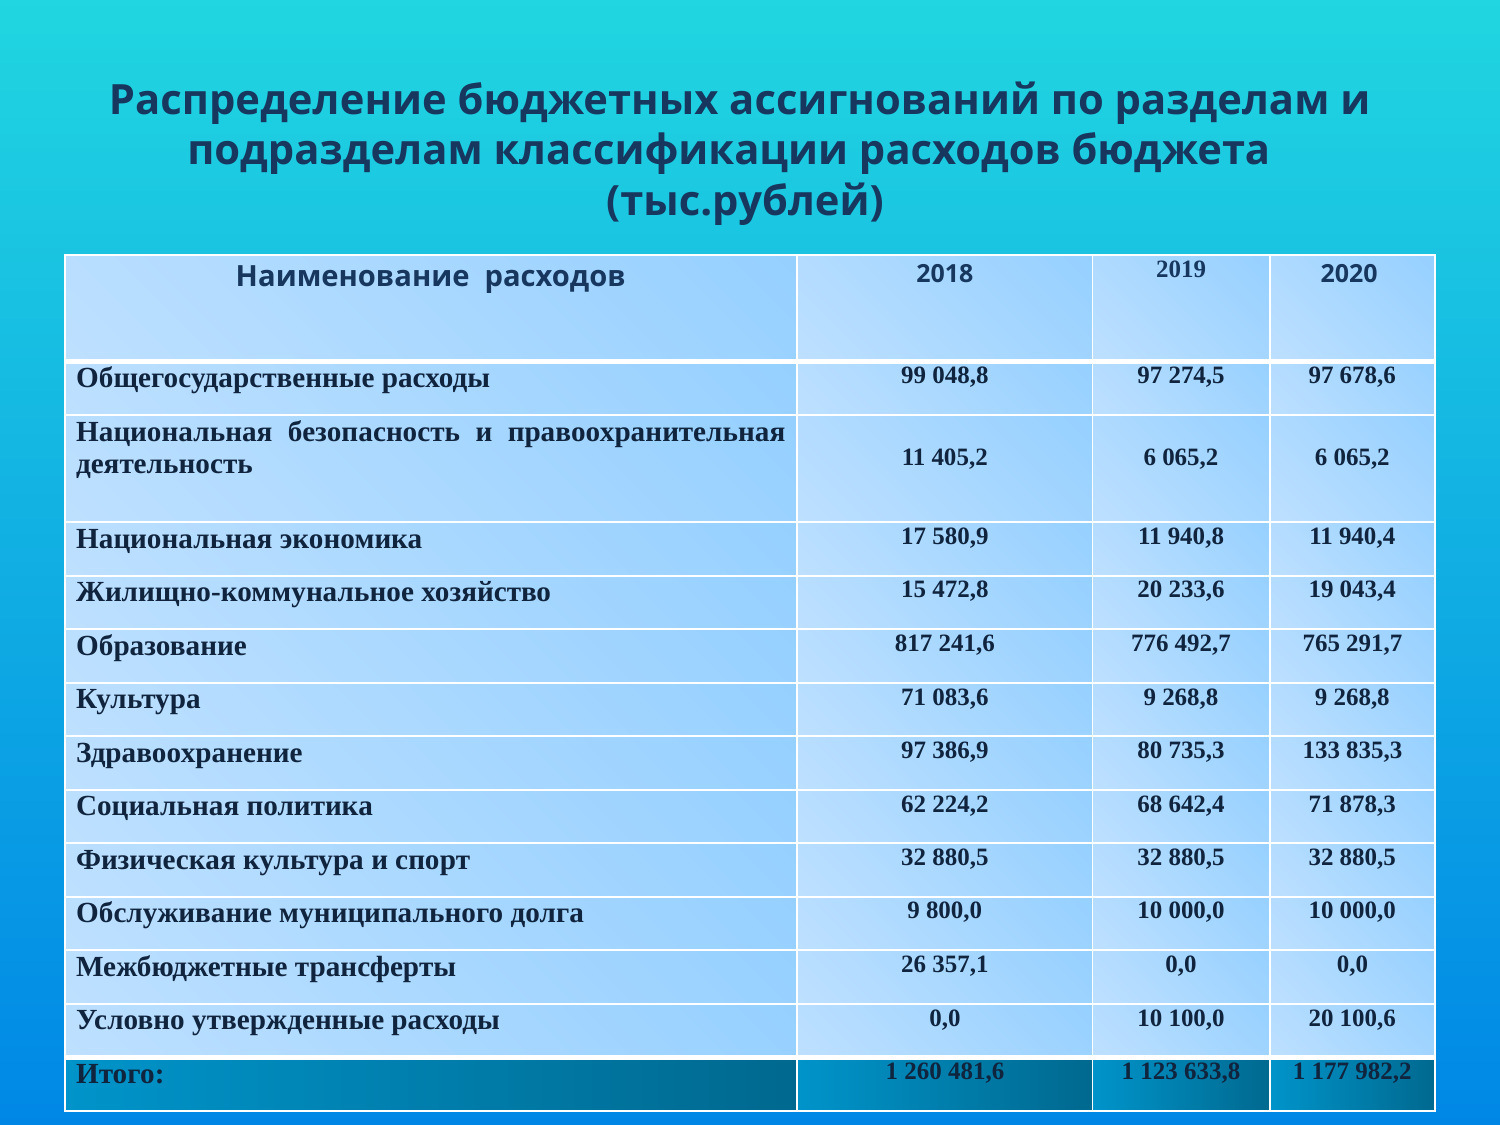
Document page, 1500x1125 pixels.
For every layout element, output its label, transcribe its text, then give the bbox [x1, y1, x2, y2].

table_cell 11 940,4 [1271, 523, 1434, 575]
table_cell Социальная политика [66, 791, 796, 842]
table_cell 71 878,3 [1271, 791, 1434, 842]
table_cell 20 100,6 [1271, 1005, 1434, 1055]
table_cell 10 000,0 [1093, 898, 1269, 949]
table_cell Общегосударственные расходы [66, 364, 796, 414]
table_cell 97 274,5 [1093, 364, 1269, 414]
table_cell 0,0 [1271, 951, 1434, 1003]
table_cell Условно утвержденные расходы [66, 1005, 796, 1055]
table_cell 15 472,8 [798, 577, 1092, 628]
table_cell 9 268,8 [1271, 684, 1434, 735]
table_cell 99 048,8 [798, 364, 1092, 414]
table_cell 97 678,6 [1271, 364, 1434, 414]
table_cell 68 642,4 [1093, 791, 1269, 842]
table_cell Национальная экономика [66, 523, 796, 575]
title Распределение бюджетных ассигнований по разделам и подразделам классификации расходов бюджета (тыс.рублей) [64, 54, 1415, 243]
table_cell 32 880,5 [1271, 844, 1434, 896]
table_cell 9 800,0 [798, 898, 1092, 949]
table_cell 10 000,0 [1271, 898, 1434, 949]
table_cell 11 940,8 [1093, 523, 1269, 575]
table_cell 9 268,8 [1093, 684, 1269, 735]
table_cell 0,0 [1093, 951, 1269, 1003]
table_cell 133 835,3 [1271, 737, 1434, 789]
table_cell 776 492,7 [1093, 630, 1269, 682]
table_cell Культура [66, 684, 796, 735]
table_cell Обслуживание муниципального долга [66, 898, 796, 949]
table_cell 0,0 [798, 1005, 1092, 1055]
table_cell 26 357,1 [798, 951, 1092, 1003]
table_cell 817 241,6 [798, 630, 1092, 682]
table_cell 19 043,4 [1271, 577, 1434, 628]
table_cell 17 580,9 [798, 523, 1092, 575]
table_cell 6 065,2 [1093, 416, 1269, 521]
table_cell Национальная безопасность и правоохранительная деятельность [66, 416, 796, 521]
table_cell Межбюджетные трансферты [66, 951, 796, 1003]
table_cell 1 260 481,6 [798, 1060, 1092, 1110]
table_cell 62 224,2 [798, 791, 1092, 842]
table_header Наименование расходов [66, 256, 796, 359]
table_cell 6 065,2 [1271, 416, 1434, 521]
table_header 2018 [798, 256, 1092, 359]
table_cell Жилищно-коммунальное хозяйство [66, 577, 796, 628]
table_cell 765 291,7 [1271, 630, 1434, 682]
table_cell 20 233,6 [1093, 577, 1269, 628]
table_cell 97 386,9 [798, 737, 1092, 789]
table_header 2020 [1271, 256, 1434, 359]
table_cell Образование [66, 630, 796, 682]
table_cell 32 880,5 [798, 844, 1092, 896]
table_cell 11 405,2 [798, 416, 1092, 521]
table_cell Итого: [66, 1060, 796, 1110]
table_cell 10 100,0 [1093, 1005, 1269, 1055]
table_cell 71 083,6 [798, 684, 1092, 735]
table_cell Здравоохранение [66, 737, 796, 789]
table_cell 1 177 982,2 [1271, 1060, 1434, 1110]
table_cell 32 880,5 [1093, 844, 1269, 896]
table_header 2019 [1093, 256, 1269, 359]
table_cell 1 123 633,8 [1093, 1060, 1269, 1110]
table_cell Физическая культура и спорт [66, 844, 796, 896]
table_cell 80 735,3 [1093, 737, 1269, 789]
